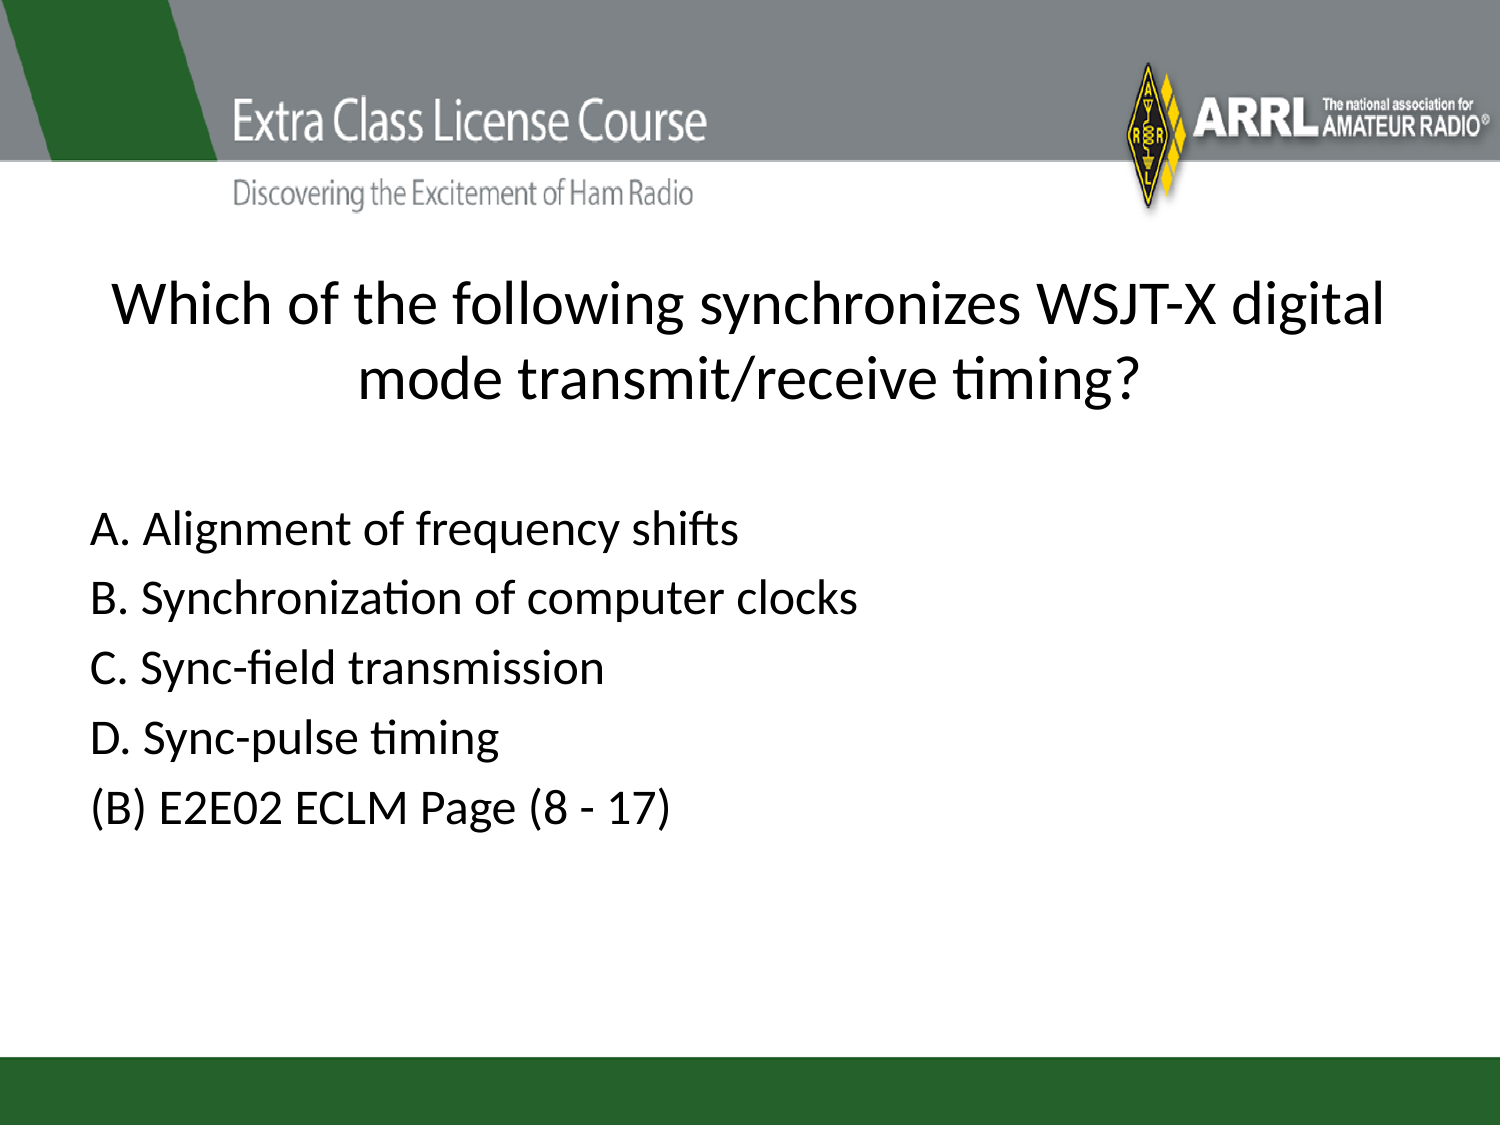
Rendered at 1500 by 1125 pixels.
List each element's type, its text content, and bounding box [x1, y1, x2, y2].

list A. Alignment of frequency shifts B. Synchronization of computer clocks C. Sync-field transmission D. Sync-pulse timing (B) E2E02 ECLM Page (8 - 17) [75, 487, 1425, 1005]
picture [0, 0, 1500, 1125]
title Which of the following synchronizes WSJT-X digital mode transmit/receive timing? [75, 254, 1425, 435]
